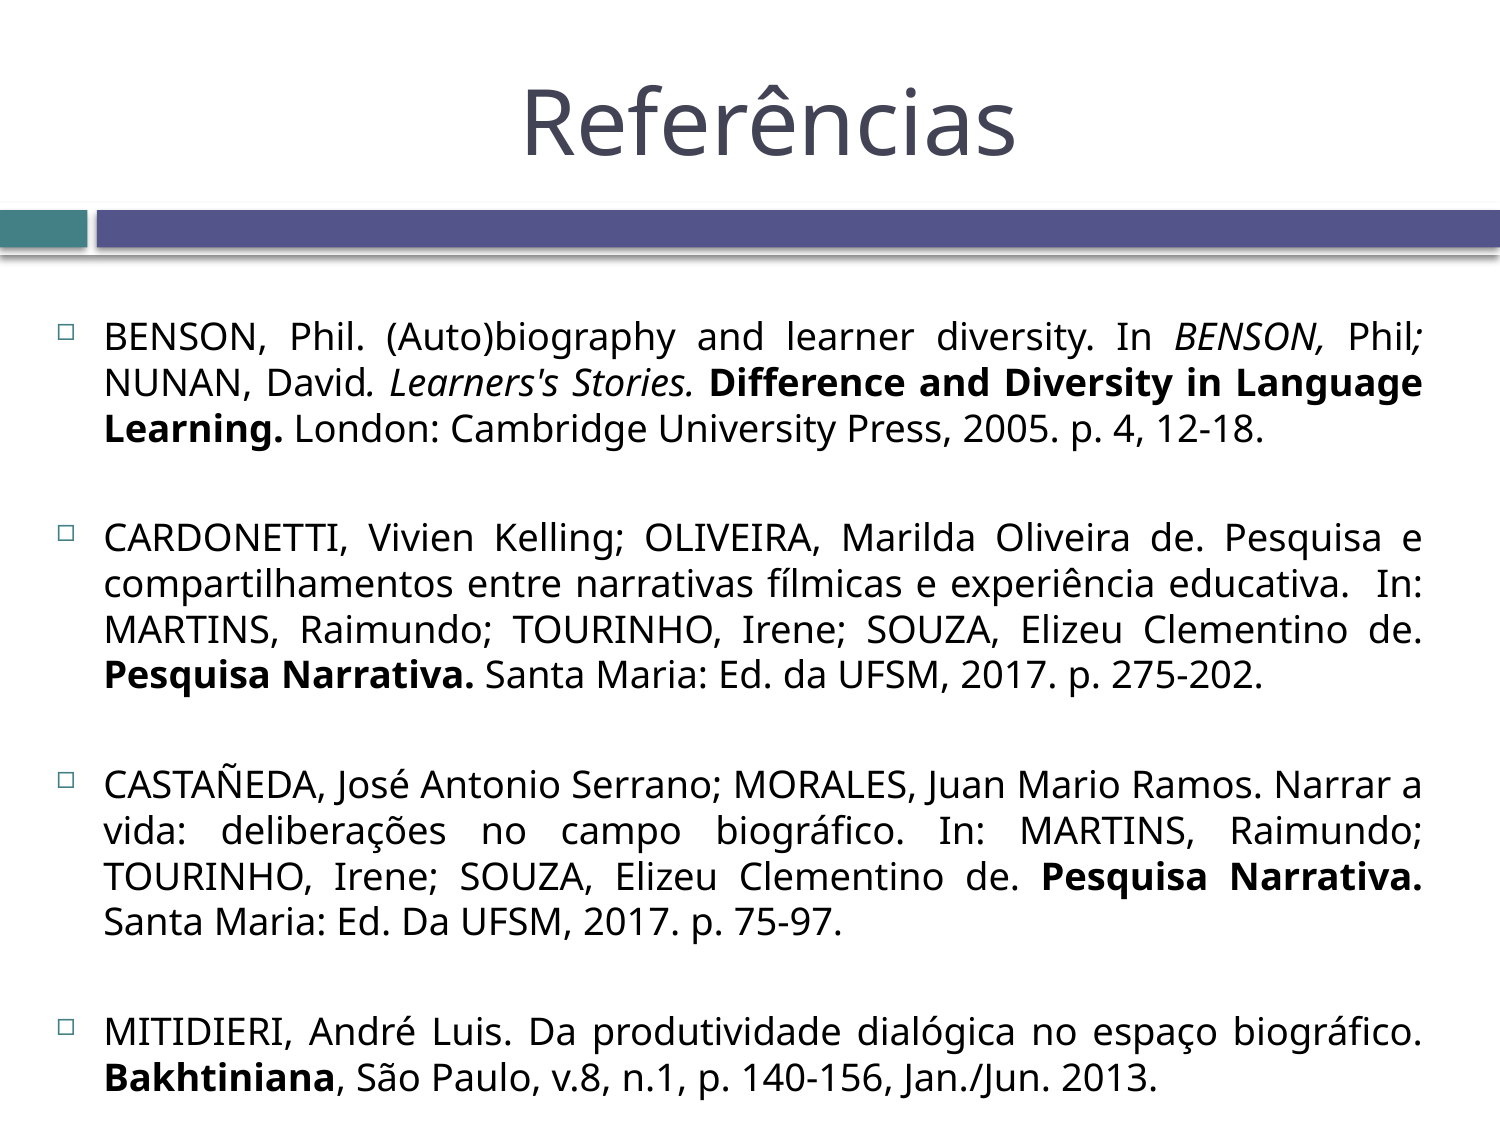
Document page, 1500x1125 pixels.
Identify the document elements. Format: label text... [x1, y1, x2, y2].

title Referências [100, 37, 1438, 200]
list BENSON, Phil. (Auto)biography and learner diversity. In BENSON, Phil; NUNAN, David. Learners's Stories. Difference and Diversity in Language Learning. London: Cambridge University Press, 2005. p. 4, 12-18. CARDONETTI, Vivien Kelling; OLIVEIRA, Marilda Oliveira de. Pesquisa e compartilhamentos entre narrativas fílmicas e experiência educativa. In: MARTINS, Raimundo; TOURINHO, Irene; SOUZA, Elizeu Clementino de. Pesquisa Narrativa. Santa Maria: Ed. da UFSM, 2017. p. 275-202. CASTAÑEDA, José Antonio Serrano; MORALES, Juan Mario Ramos. Narrar a vida: deliberações no campo biográfico. In: MARTINS, Raimundo; TOURINHO, Irene; SOUZA, Elizeu Clementino de. Pesquisa Narrativa. Santa Maria: Ed. Da UFSM, 2017. p. 75-97. MITIDIERI, André Luis. Da produtividade dialógica no espaço biográfico. Bakhtiniana, São Paulo, v.8, n.1, p. 140-156, Jan./Jun. 2013. [41, 305, 1438, 1125]
